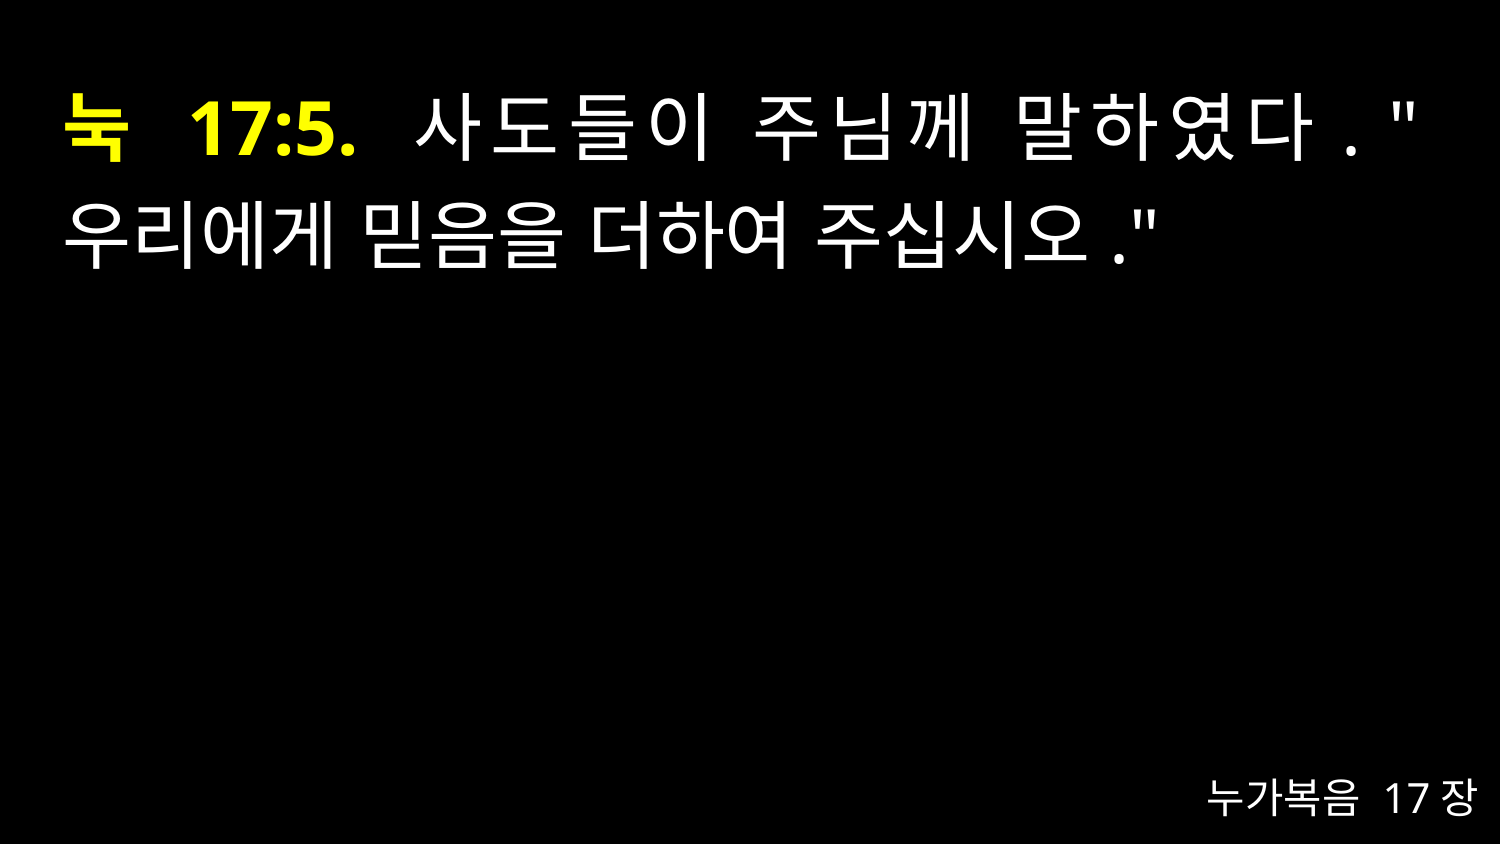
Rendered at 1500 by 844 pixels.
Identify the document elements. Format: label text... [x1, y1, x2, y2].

title 눅 17:5. 사도들이 주님께 말하였다. "우리에게 믿음을 더하여 주십시오." [0, 0, 1500, 844]
subtitle 누가복음 17장 [916, 770, 1500, 844]
